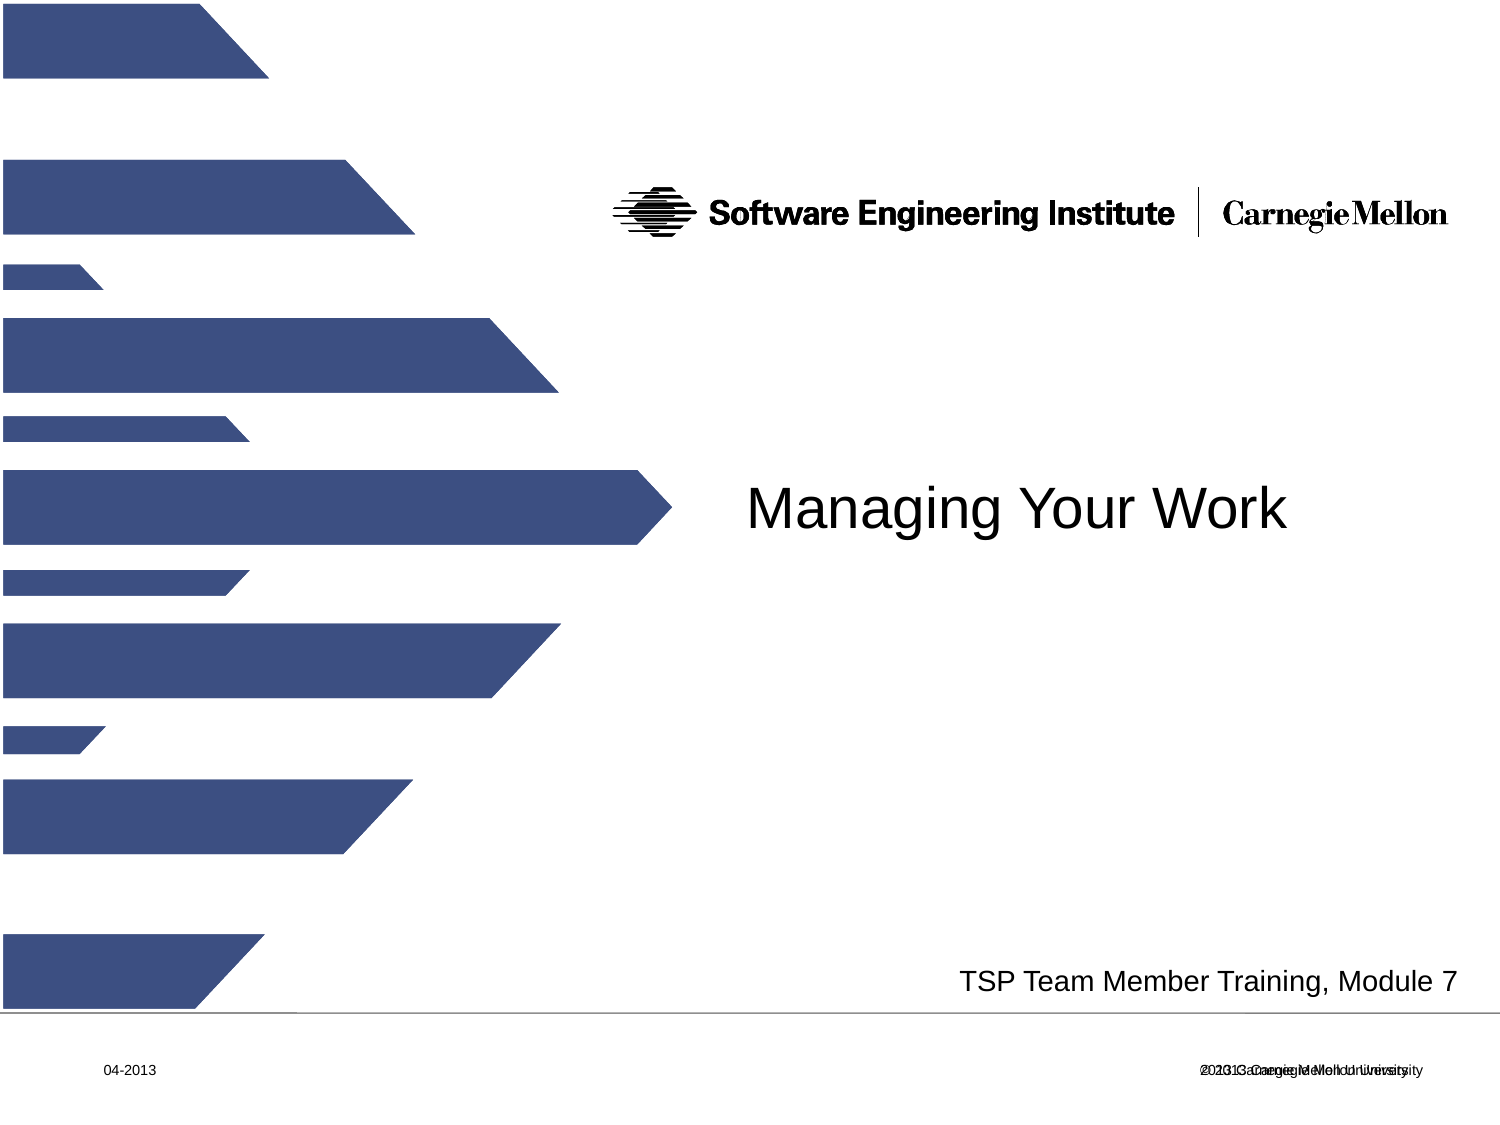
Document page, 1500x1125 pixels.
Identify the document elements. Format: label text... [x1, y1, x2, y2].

text_box TSP Team Member Training, Module 7 [944, 955, 1474, 1005]
text_box Managing Your Work [732, 463, 1304, 548]
text_box [168, 336, 647, 413]
